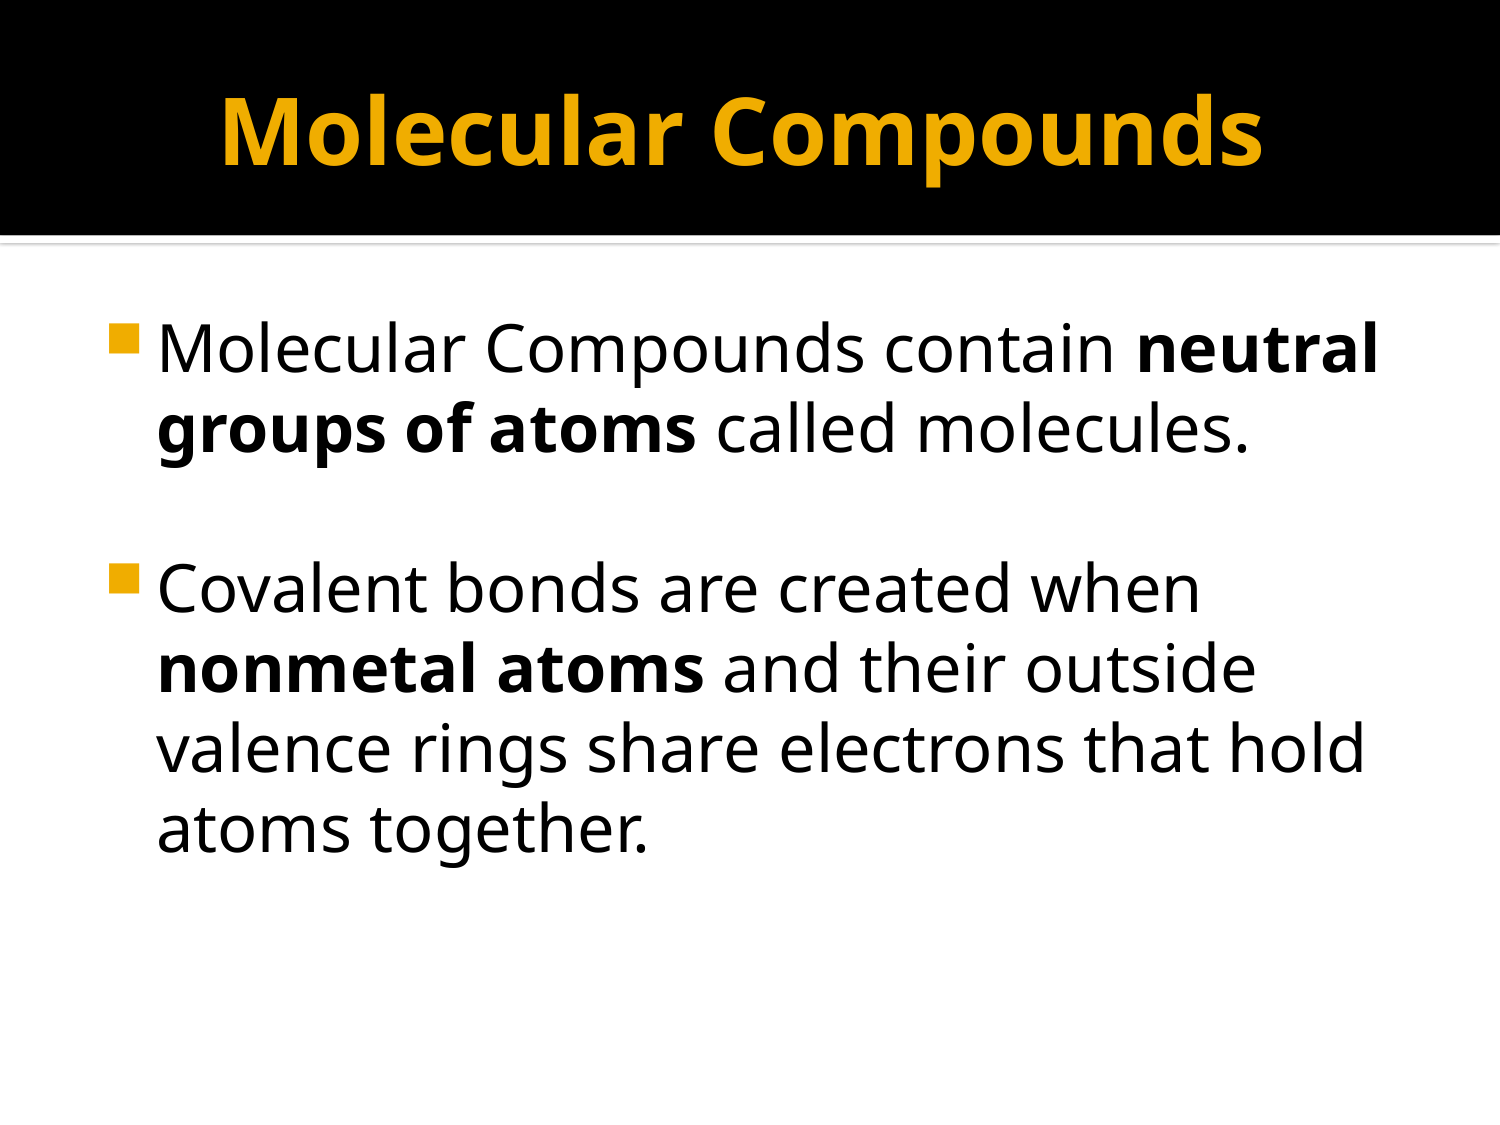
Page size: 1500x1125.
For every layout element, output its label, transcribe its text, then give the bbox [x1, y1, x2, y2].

title Molecular Compounds [75, 25, 1425, 231]
list Molecular Compounds contain neutral groups of atoms called molecules. Covalent bonds are created when nonmetal atoms and their outside valence rings share electrons that hold atoms together. [75, 291, 1425, 1050]
